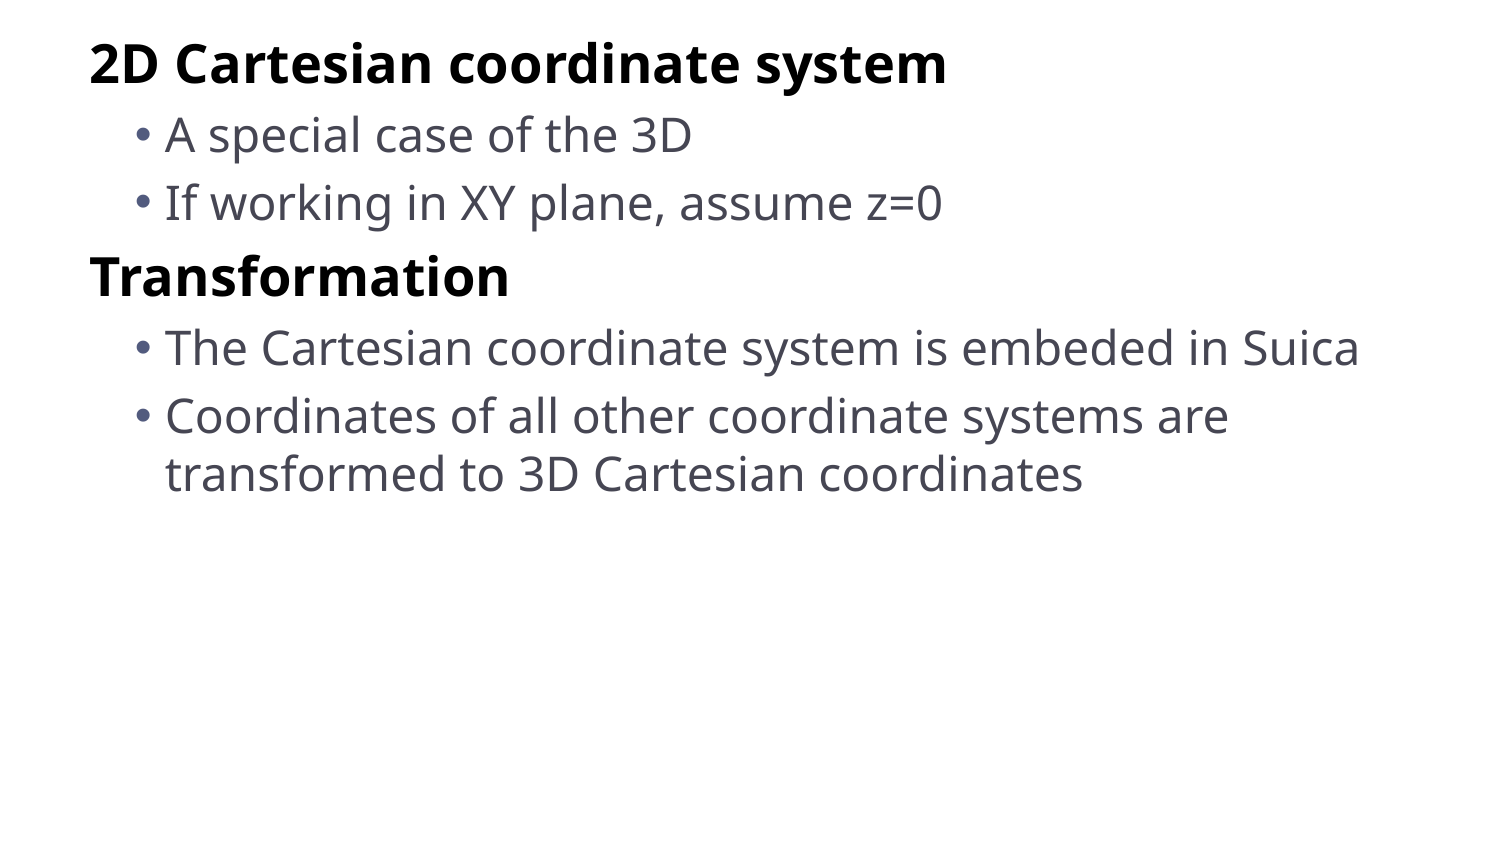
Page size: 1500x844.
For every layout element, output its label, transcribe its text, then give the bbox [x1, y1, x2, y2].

list 2D Cartesian coordinate system A special case of the 3D If working in XY plane, assume z=0 Transformation The Cartesian coordinate system is embeded in Suica Coordinates of all other coordinate systems are transformed to 3D Cartesian coordinates [75, 21, 1475, 835]
